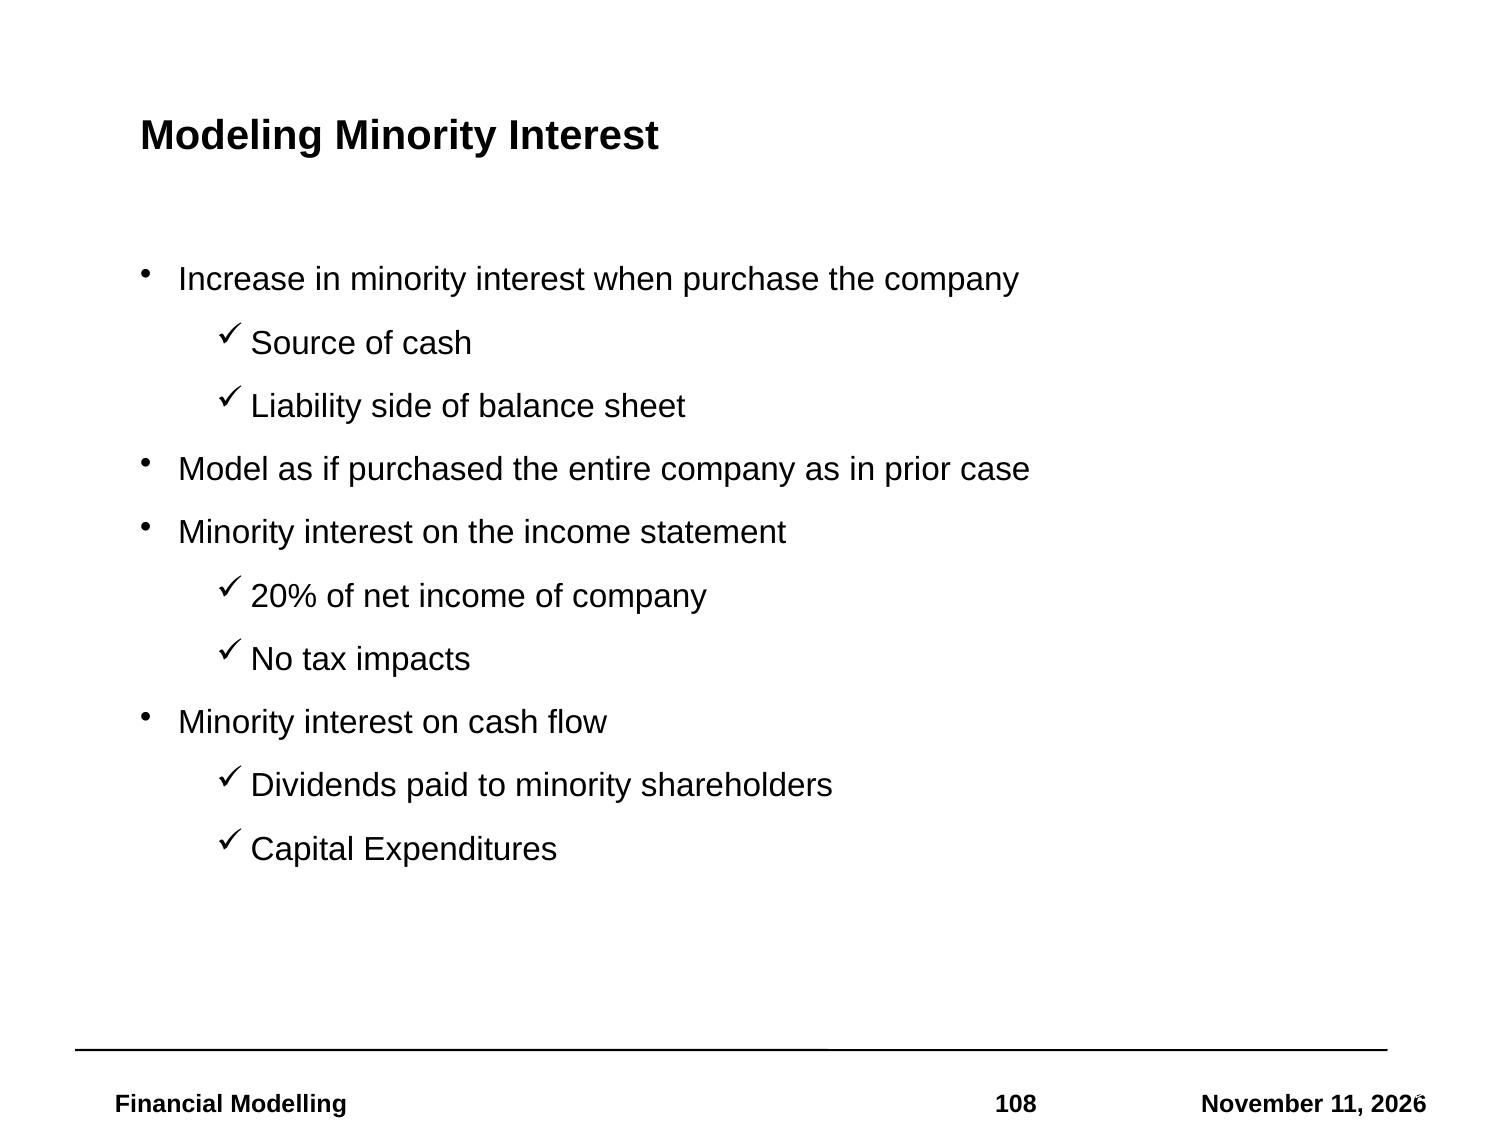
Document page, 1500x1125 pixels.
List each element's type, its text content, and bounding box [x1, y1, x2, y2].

title Modeling Minority Interest [124, 99, 1413, 226]
list Increase in minority interest when purchase the company Source of cash Liability side of balance sheet Model as if purchased the entire company as in prior case Minority interest on the income statement 20% of net income of company No tax impacts Minority interest on cash flow Dividends paid to minority shareholders Capital Expenditures [124, 249, 1413, 1001]
